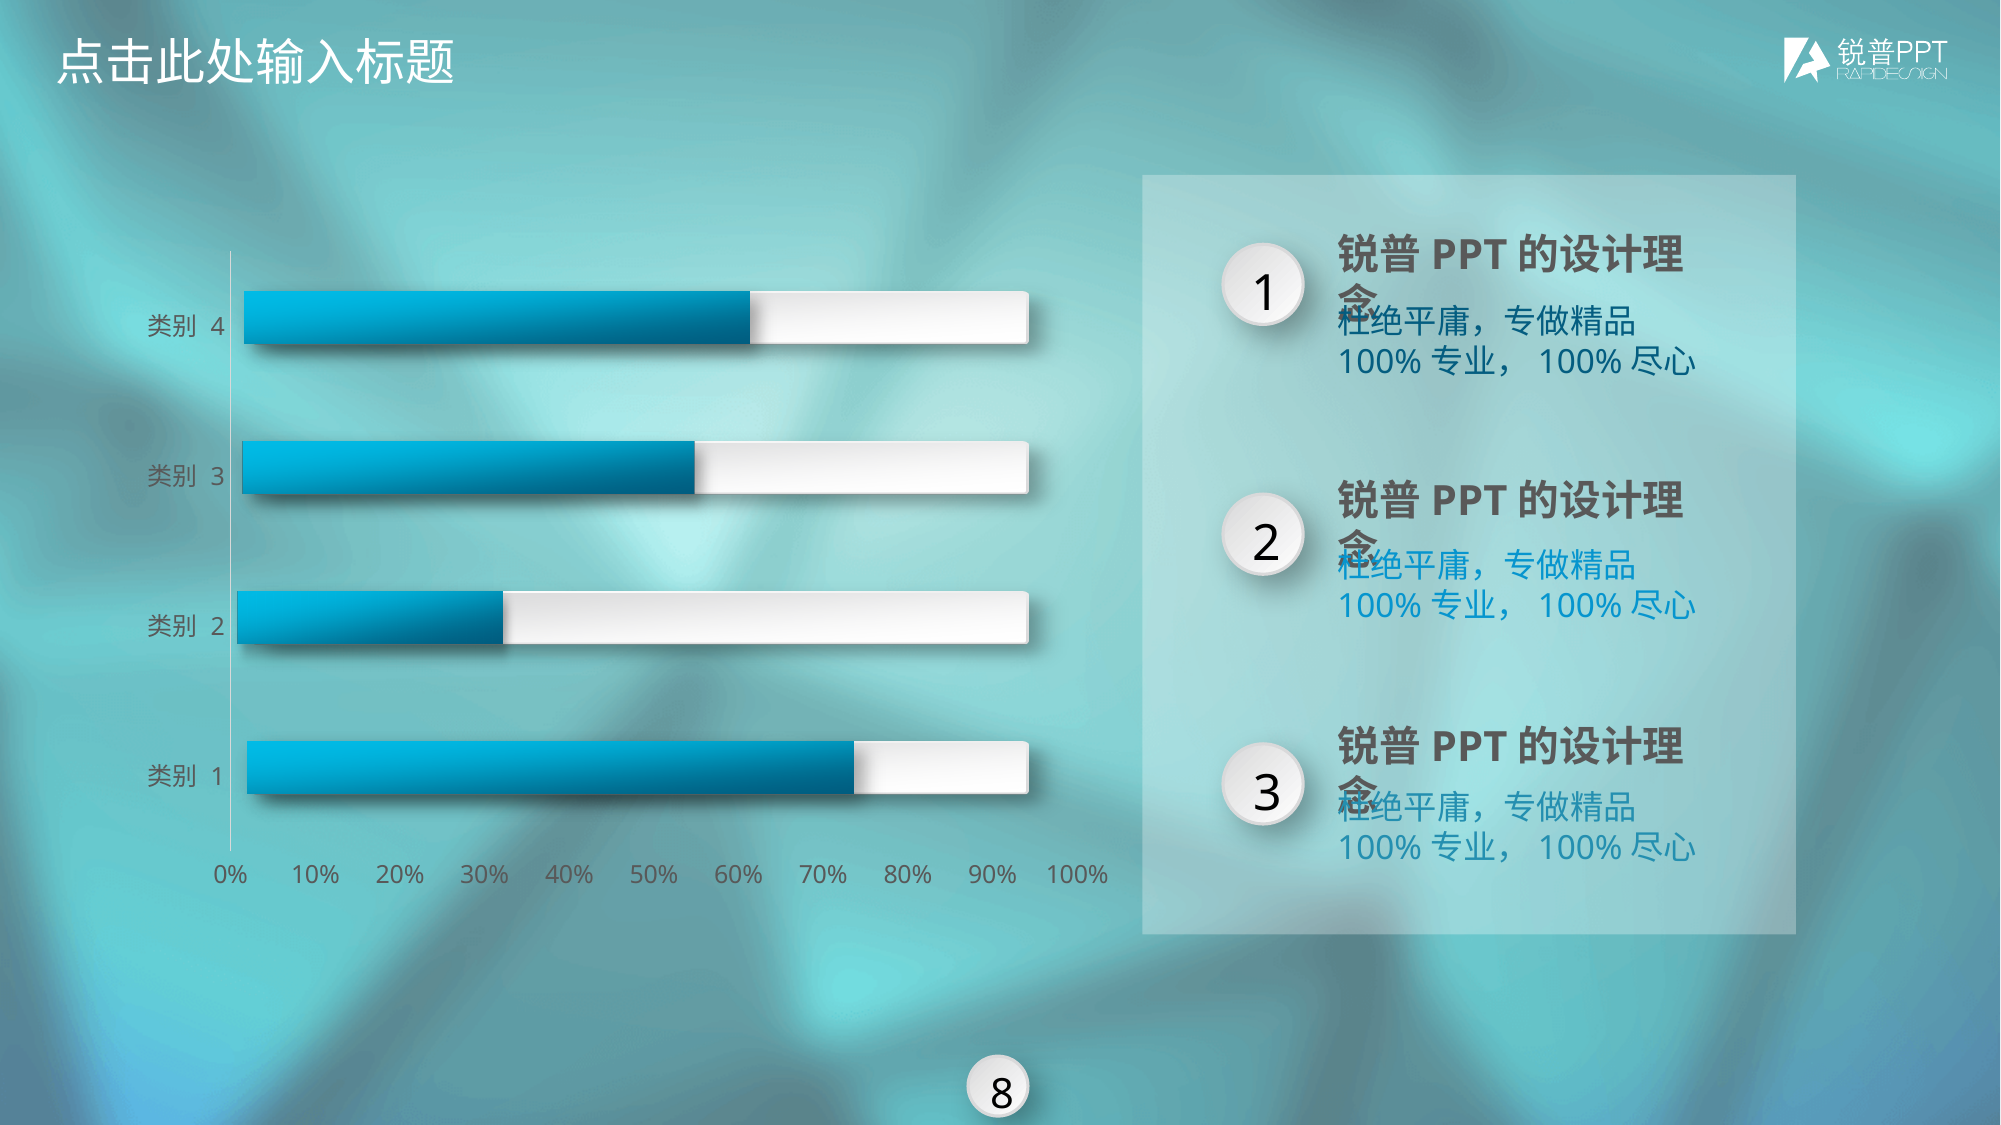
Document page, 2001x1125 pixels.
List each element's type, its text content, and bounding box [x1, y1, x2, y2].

picture [0, 0, 2001, 1125]
text_box 点击此处输入标题 [40, 23, 471, 99]
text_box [967, 1056, 1032, 1125]
text_box 杜绝平庸，专做精品 100%专业，100%尽心 [1322, 292, 1748, 388]
text_box [1141, 174, 1797, 935]
text_box 杜绝平庸，专做精品 100%专业，100%尽心 [1322, 537, 1748, 632]
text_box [1784, 37, 1948, 83]
text_box 杜绝平庸，专做精品 100%专业，100%尽心 [1322, 778, 1748, 874]
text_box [1222, 244, 1304, 330]
chart [127, 237, 1129, 905]
text_box 锐普PPT的设计理念 [1322, 220, 1726, 292]
text_box 锐普PPT的设计理念 [1322, 712, 1726, 778]
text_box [1222, 494, 1304, 579]
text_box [1222, 743, 1304, 829]
text_box 锐普PPT的设计理念 [1322, 466, 1726, 537]
